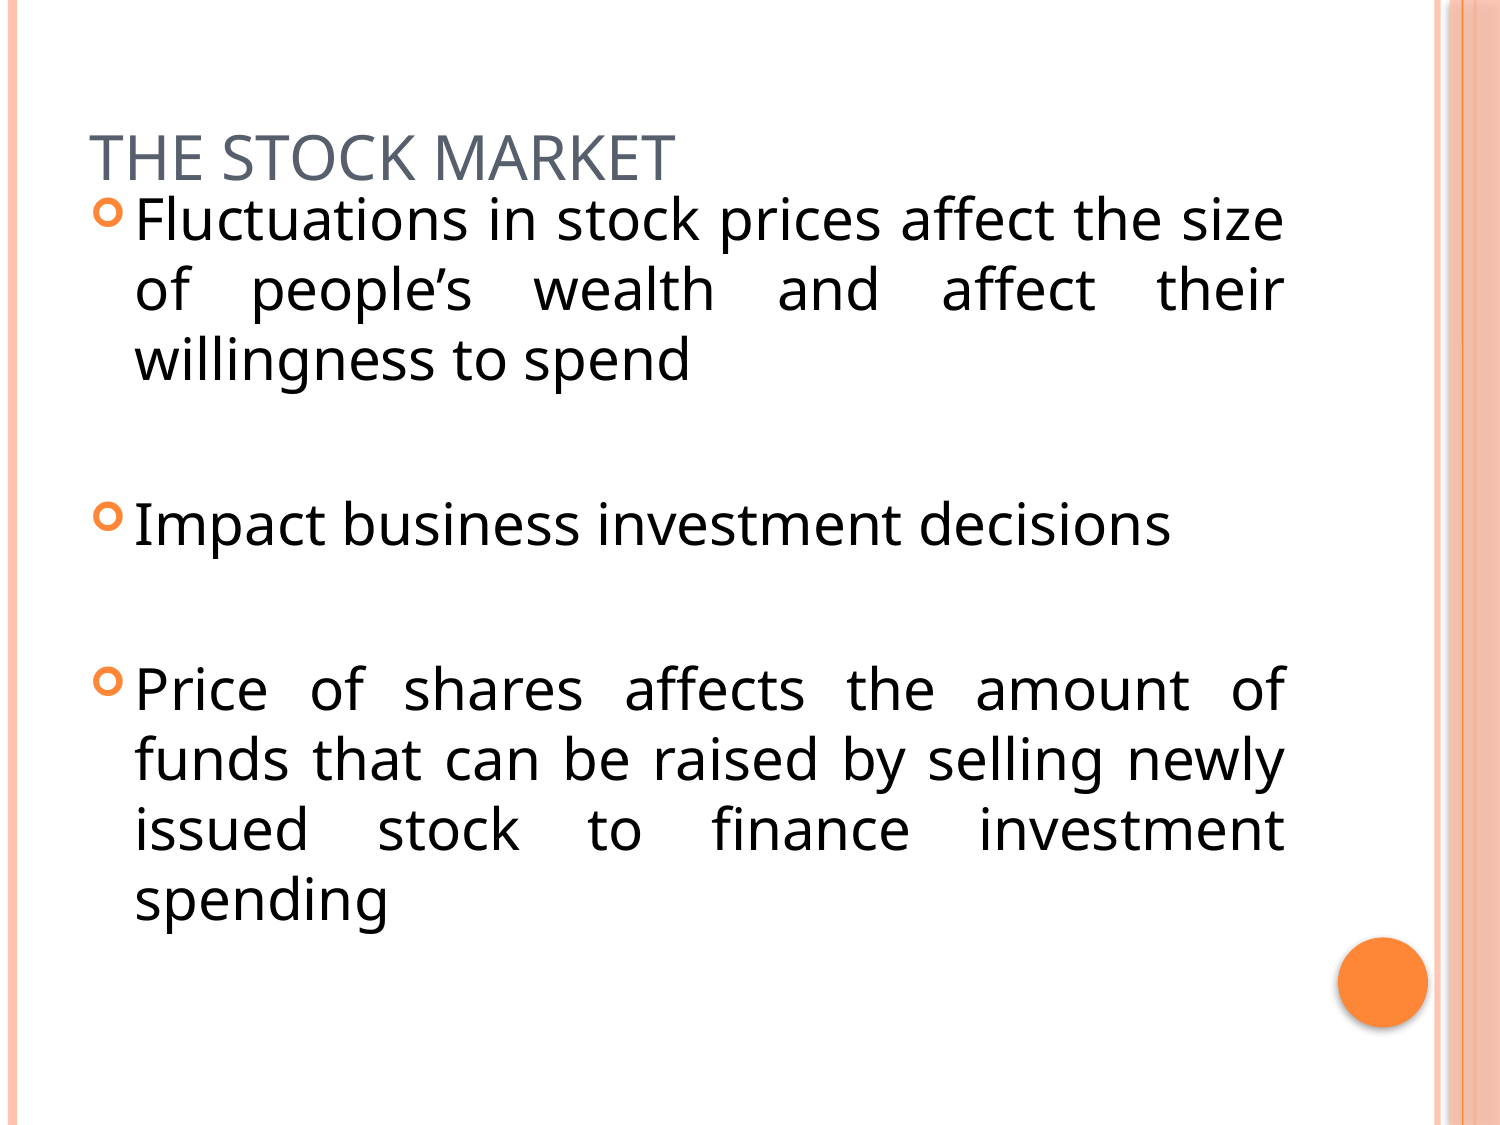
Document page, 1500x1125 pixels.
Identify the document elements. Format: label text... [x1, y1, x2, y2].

title The stock market [75, 45, 1300, 174]
list Fluctuations in stock prices affect the size of people’s wealth and affect their willingness to spend Impact business investment decisions Price of shares affects the amount of funds that can be raised by selling newly issued stock to finance investment spending [75, 174, 1300, 1088]
